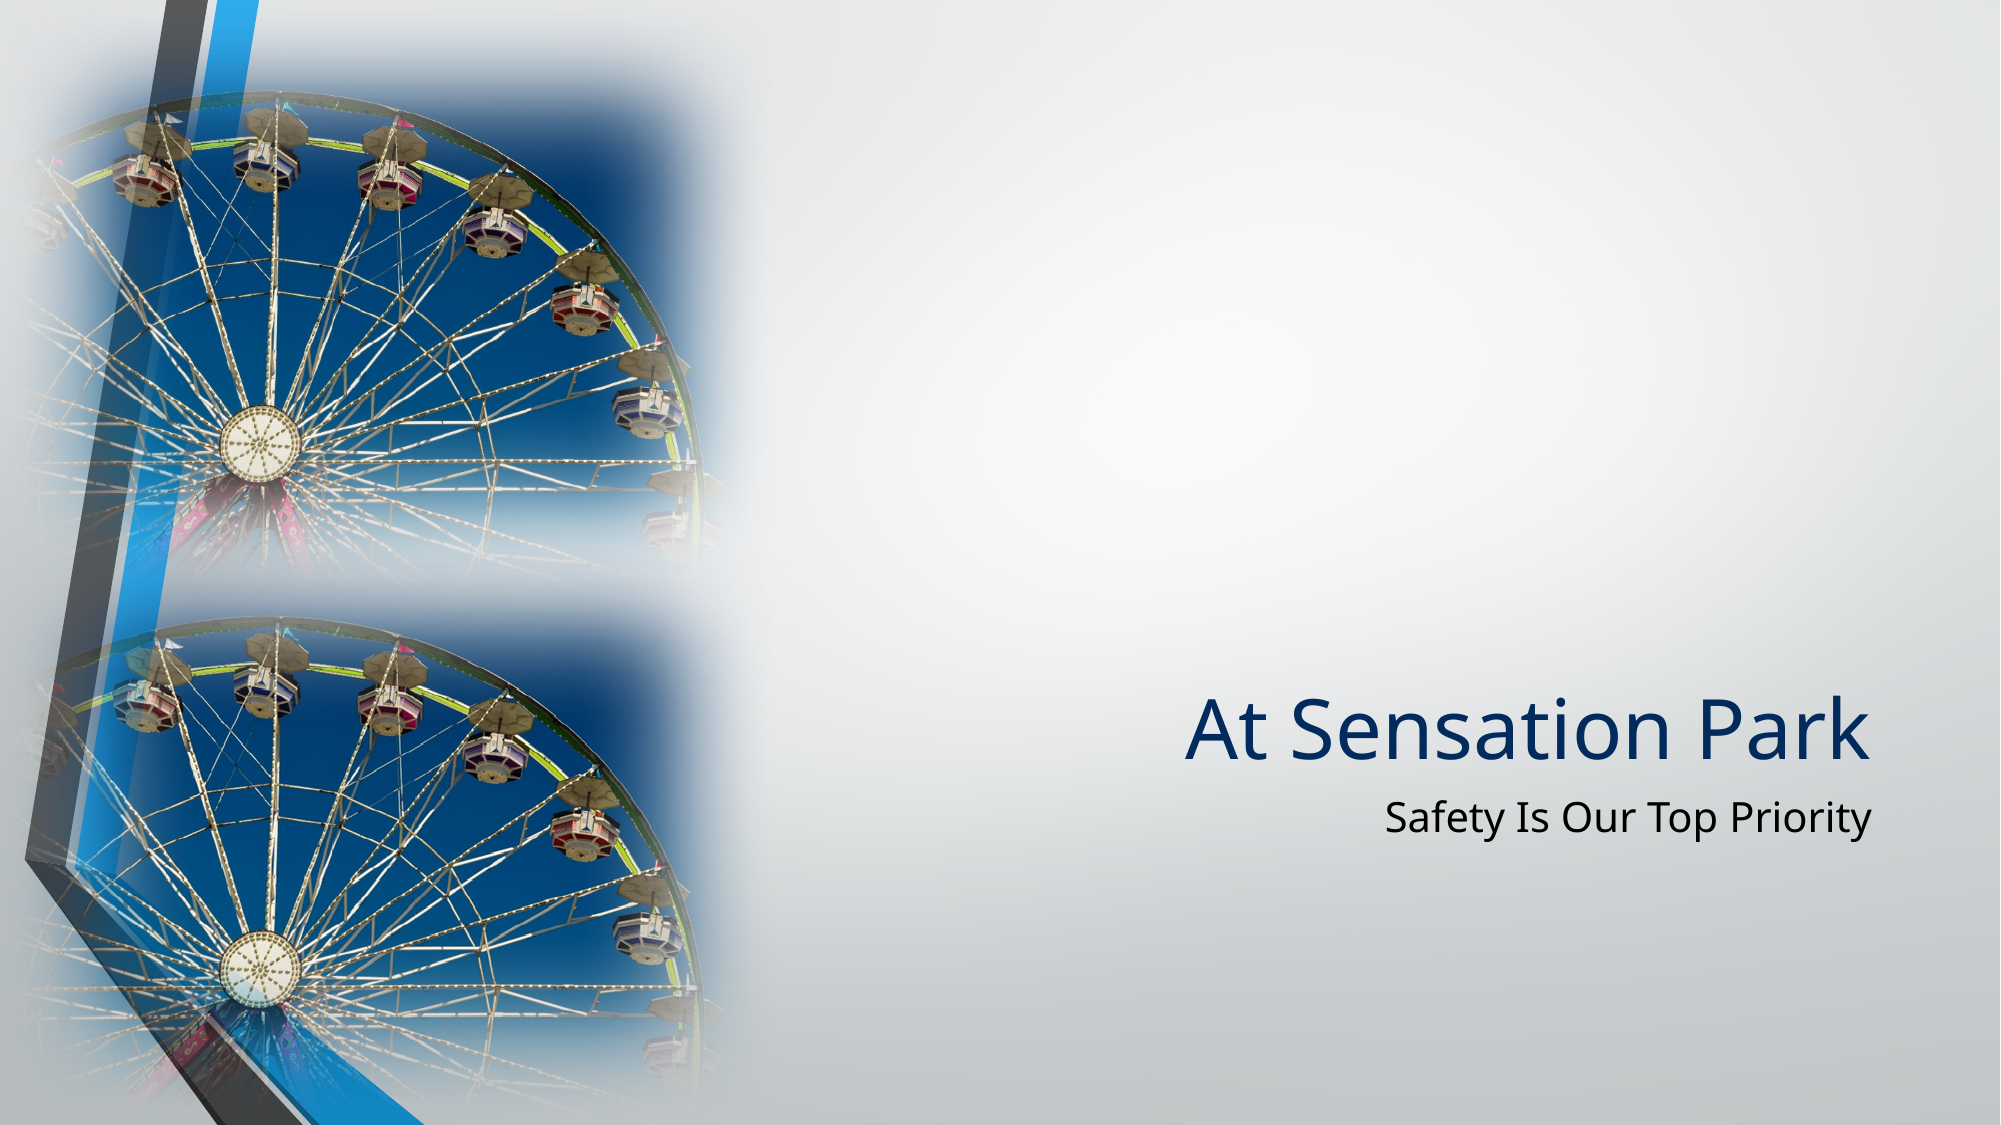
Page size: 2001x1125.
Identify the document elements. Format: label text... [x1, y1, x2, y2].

picture [0, 0, 776, 1125]
title At Sensation Park [776, 437, 1887, 783]
list Safety Is Our Top Priority [776, 783, 1887, 925]
